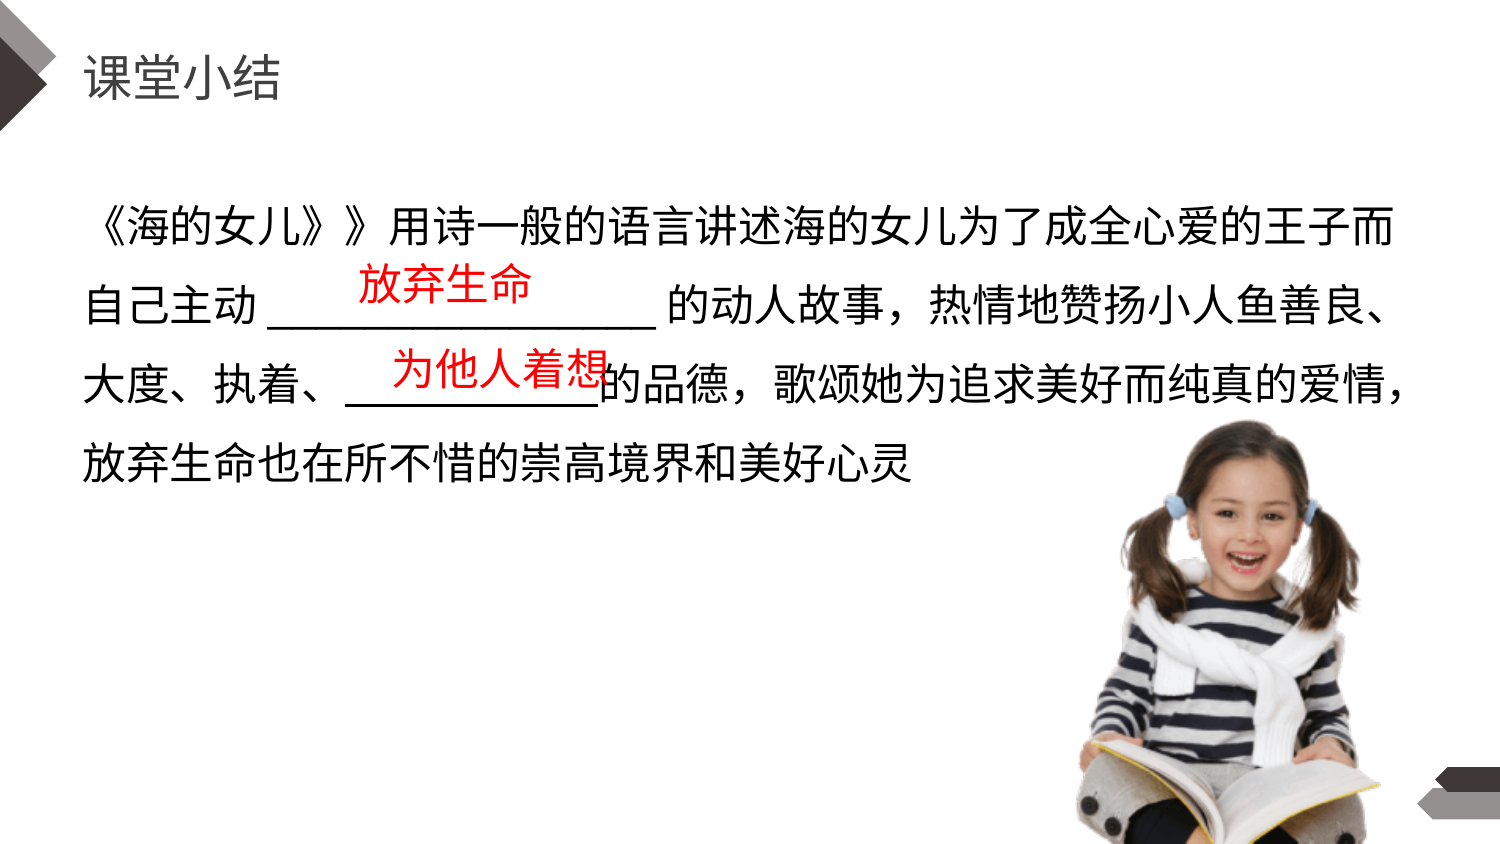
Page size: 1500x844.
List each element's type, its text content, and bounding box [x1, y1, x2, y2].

text_box 《海的女儿》》用诗一般的语言讲述海的女儿为了成全心爱的王子而自己主动________________的动人故事，热情地赞扬小人鱼善良、大度、执着、 的品德，歌颂她为追求美好而纯真的爱情，放弃生命也在所不惜的崇高境界和美好心灵 [71, 167, 1430, 494]
picture [1063, 415, 1387, 844]
text_box 课堂小结 [71, 40, 579, 113]
text_box 放弃生命 [349, 252, 600, 314]
text_box 为他人着想 [383, 337, 889, 399]
